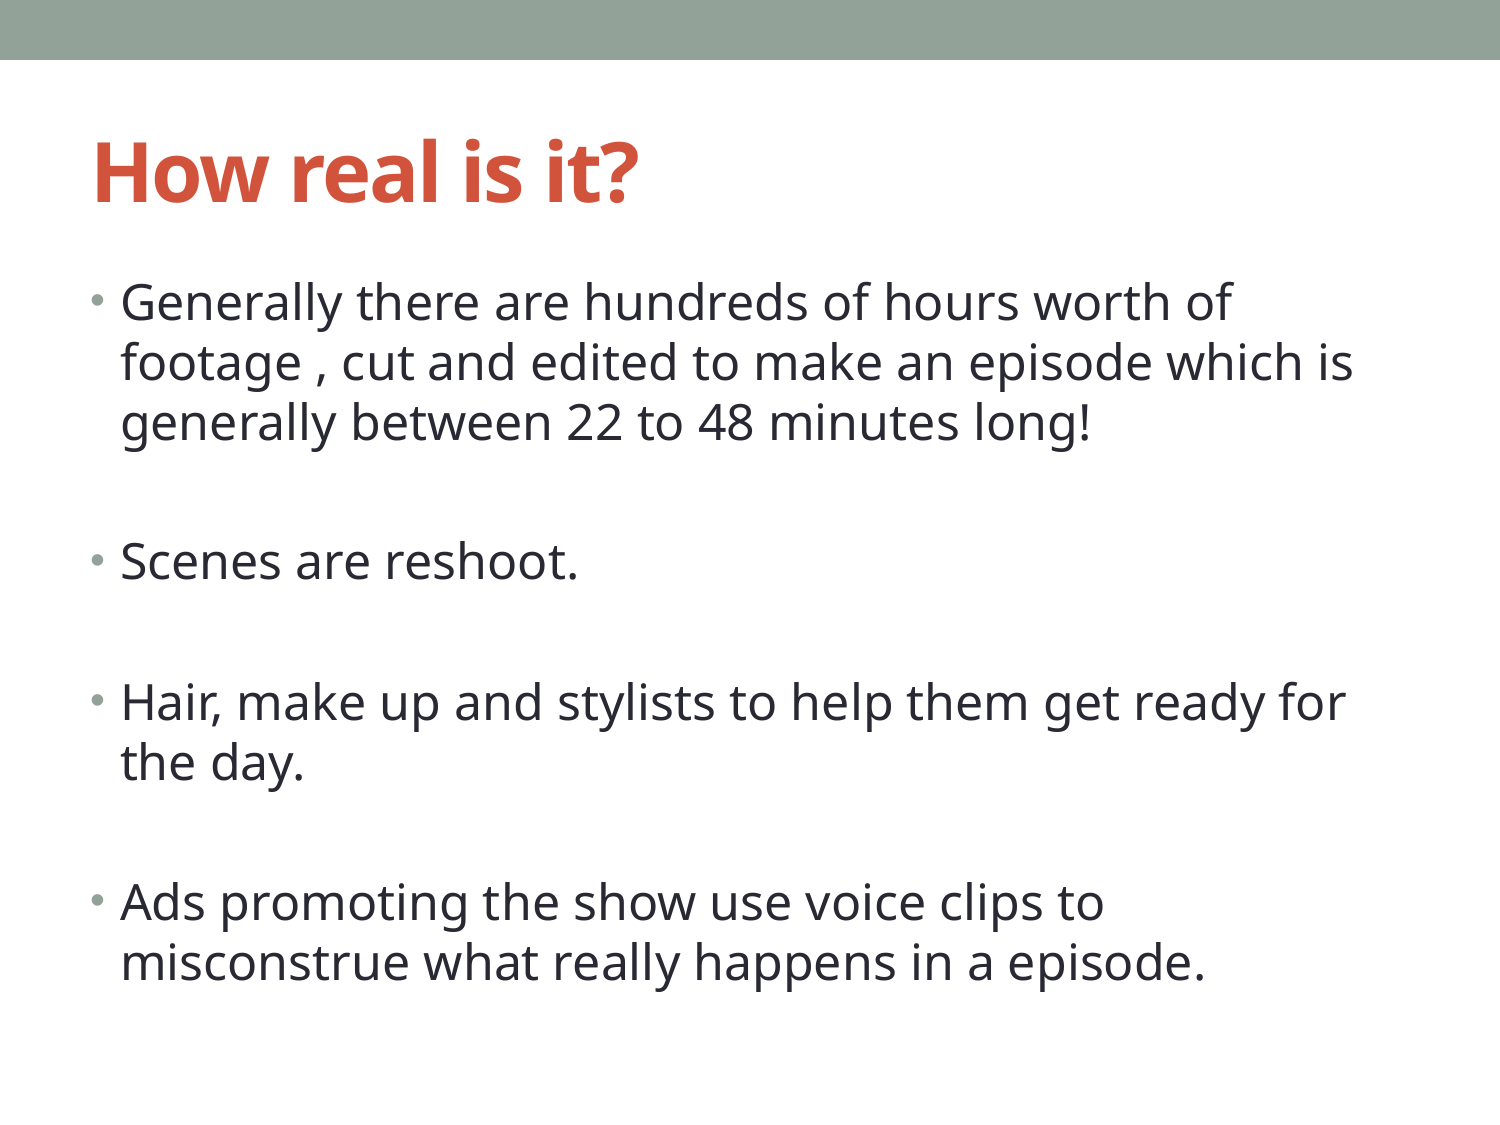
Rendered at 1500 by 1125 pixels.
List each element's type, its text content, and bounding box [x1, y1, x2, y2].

list Generally there are hundreds of hours worth of footage , cut and edited to make an episode which is generally between 22 to 48 minutes long! Scenes are reshoot. Hair, make up and stylists to help them get ready for the day. Ads promoting the show use voice clips to misconstrue what really happens in a episode. [75, 262, 1425, 1063]
title How real is it? [75, 87, 1425, 250]
